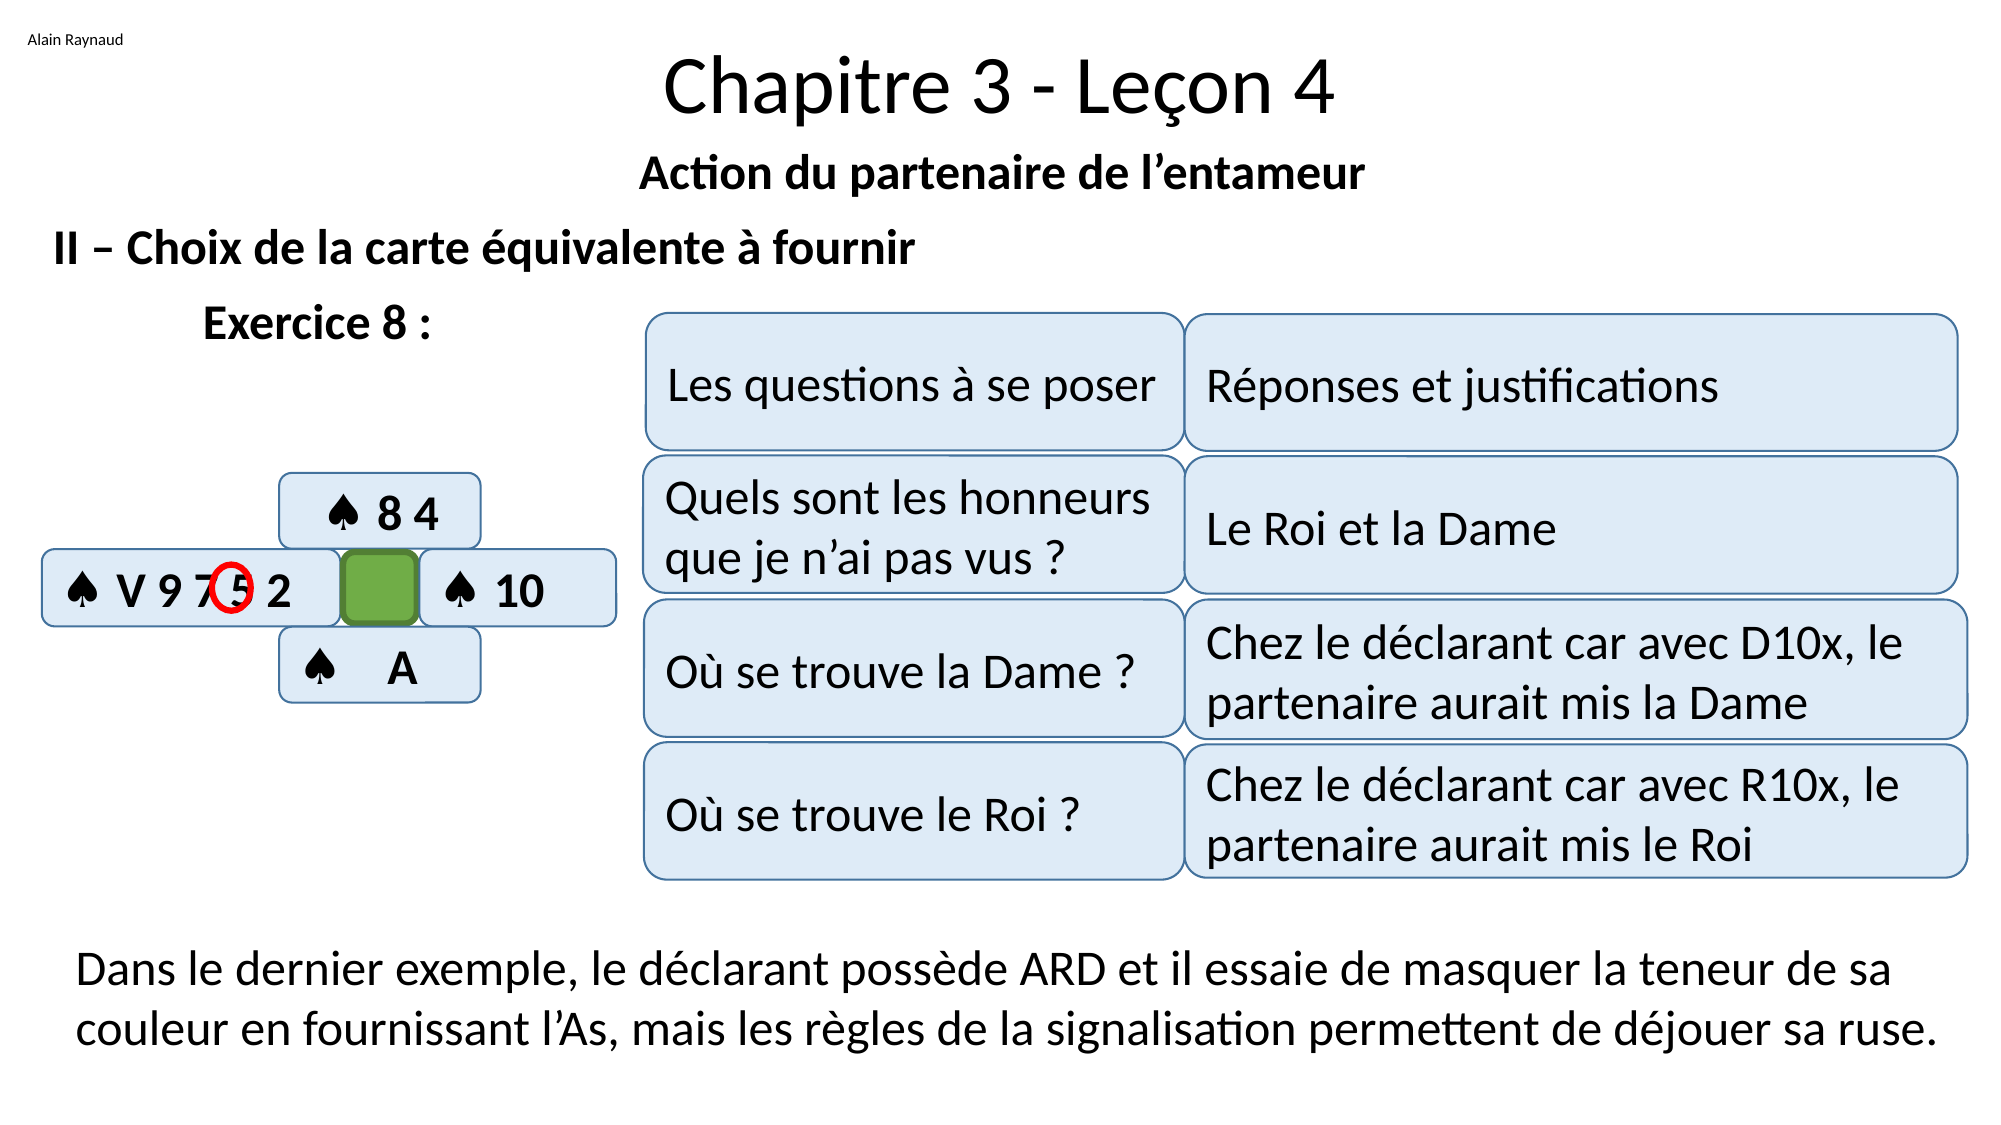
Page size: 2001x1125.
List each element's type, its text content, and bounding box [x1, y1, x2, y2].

title Chapitre 3 - Leçon 4 [249, 38, 1750, 139]
text_box Où se trouve la Dame ? [642, 598, 1186, 738]
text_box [41, 472, 617, 703]
subtitle Action du partenaire de l’entameur II – Choix de la carte équivalente à fournir Exercice 8 : [37, 139, 1968, 1088]
text_box Alain Raynaud [12, 21, 147, 57]
text_box Chez le déclarant car avec D10x, le partenaire aurait mis la Dame [1184, 598, 1969, 741]
text_box Les questions à se poser [644, 311, 1185, 452]
text_box Réponses et justifications [1183, 313, 1959, 452]
text_box Dans le dernier exemple, le déclarant possède ARD et il essaie de masquer la teneur de sa couleur en fournissant l’As, mais les règles de la signalisation permettent de déjouer sa ruse. [60, 928, 1958, 1063]
text_box Où se trouve le Roi ? [642, 741, 1185, 881]
text_box Le Roi et la Dame [1183, 455, 1959, 595]
text_box Quels sont les honneurs que je n’ai pas vus ? [641, 454, 1185, 594]
text_box Chez le déclarant car avec R10x, le partenaire aurait mis le Roi [1183, 743, 1969, 879]
